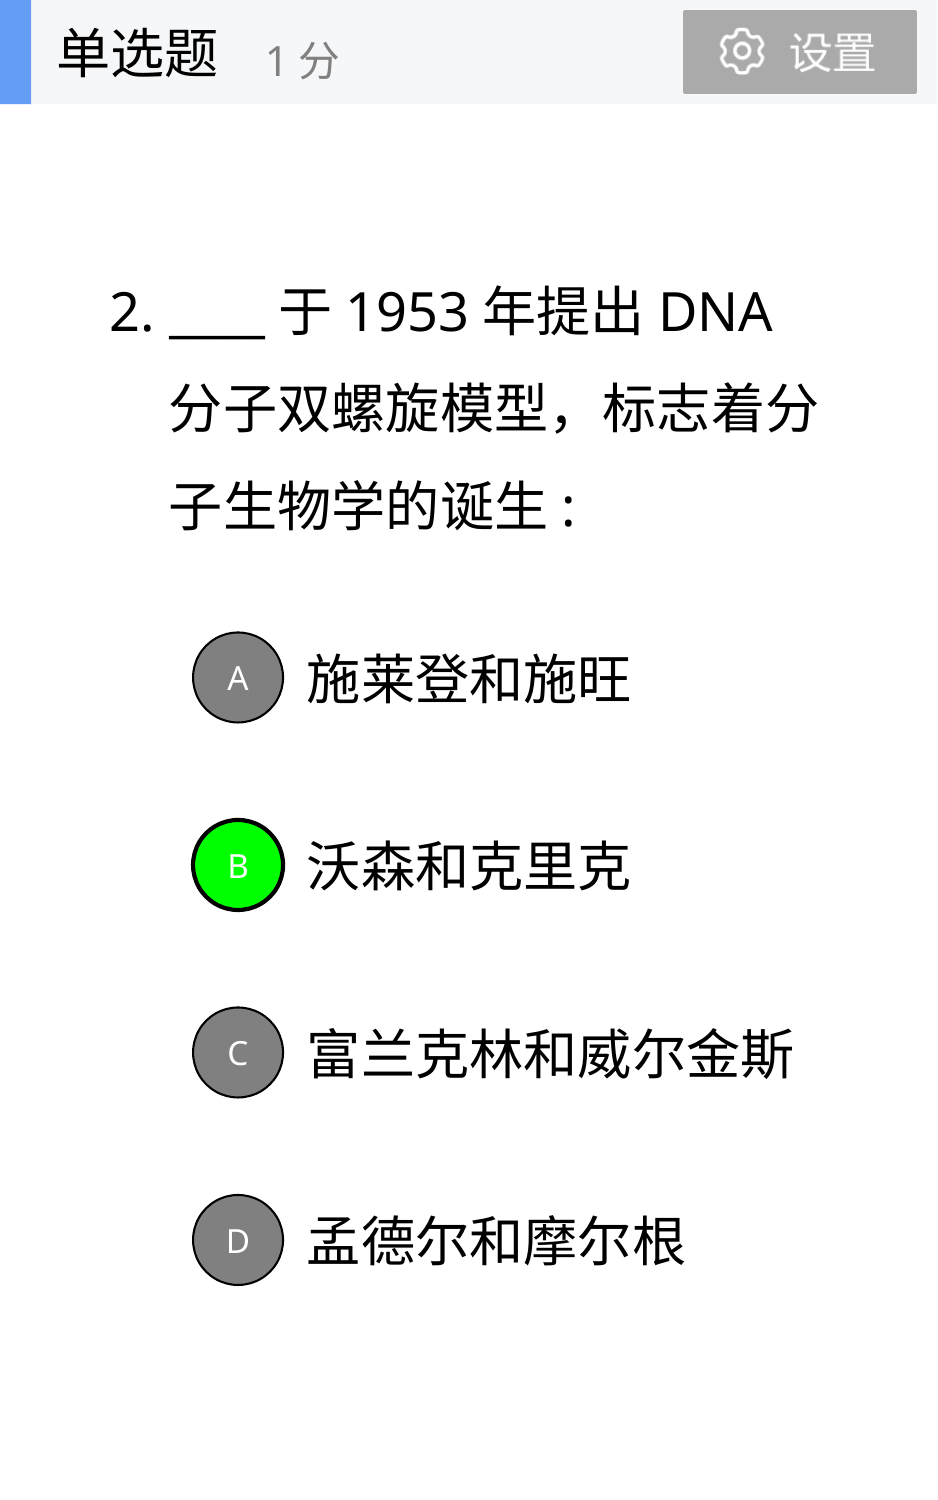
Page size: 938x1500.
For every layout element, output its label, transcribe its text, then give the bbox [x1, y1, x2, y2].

text_box 孟德尔和摩尔根 [291, 1199, 718, 1281]
text_box 施莱登和施旺 [291, 637, 664, 718]
text_box 2. ____于1953年提出DNA分子双螺旋模型，标志着分子生物学的诞生: [94, 236, 843, 545]
text_box B [192, 818, 285, 912]
text_box 富兰克林和威尔金斯 [291, 1012, 827, 1093]
text_box C [192, 1006, 285, 1099]
text_box 沃森和克里克 [291, 824, 664, 906]
picture [683, 10, 917, 94]
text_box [0, 0, 938, 105]
text_box D [192, 1193, 285, 1287]
text_box A [192, 631, 285, 724]
